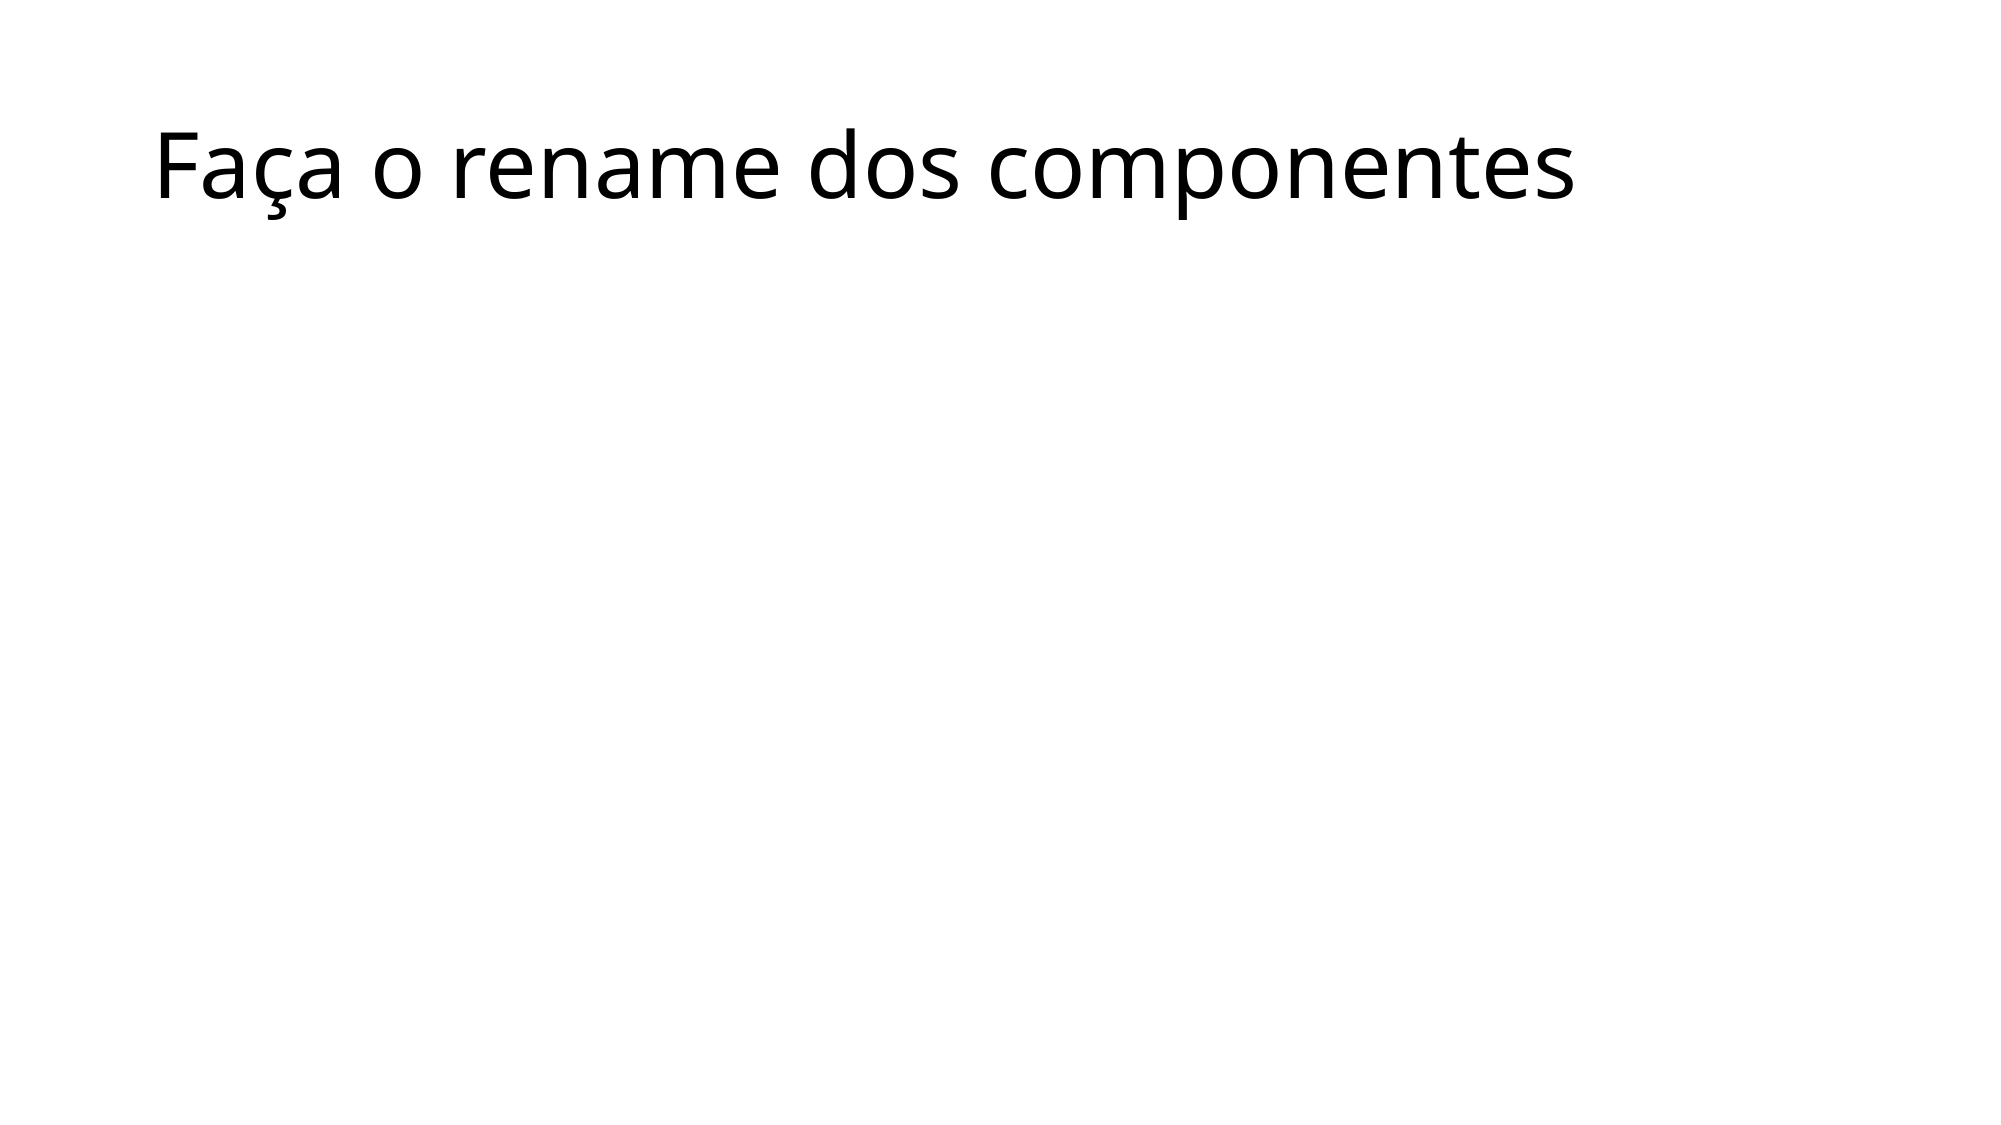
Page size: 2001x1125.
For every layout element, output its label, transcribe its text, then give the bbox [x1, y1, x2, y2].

title Faça o rename dos componentes [137, 59, 1863, 278]
